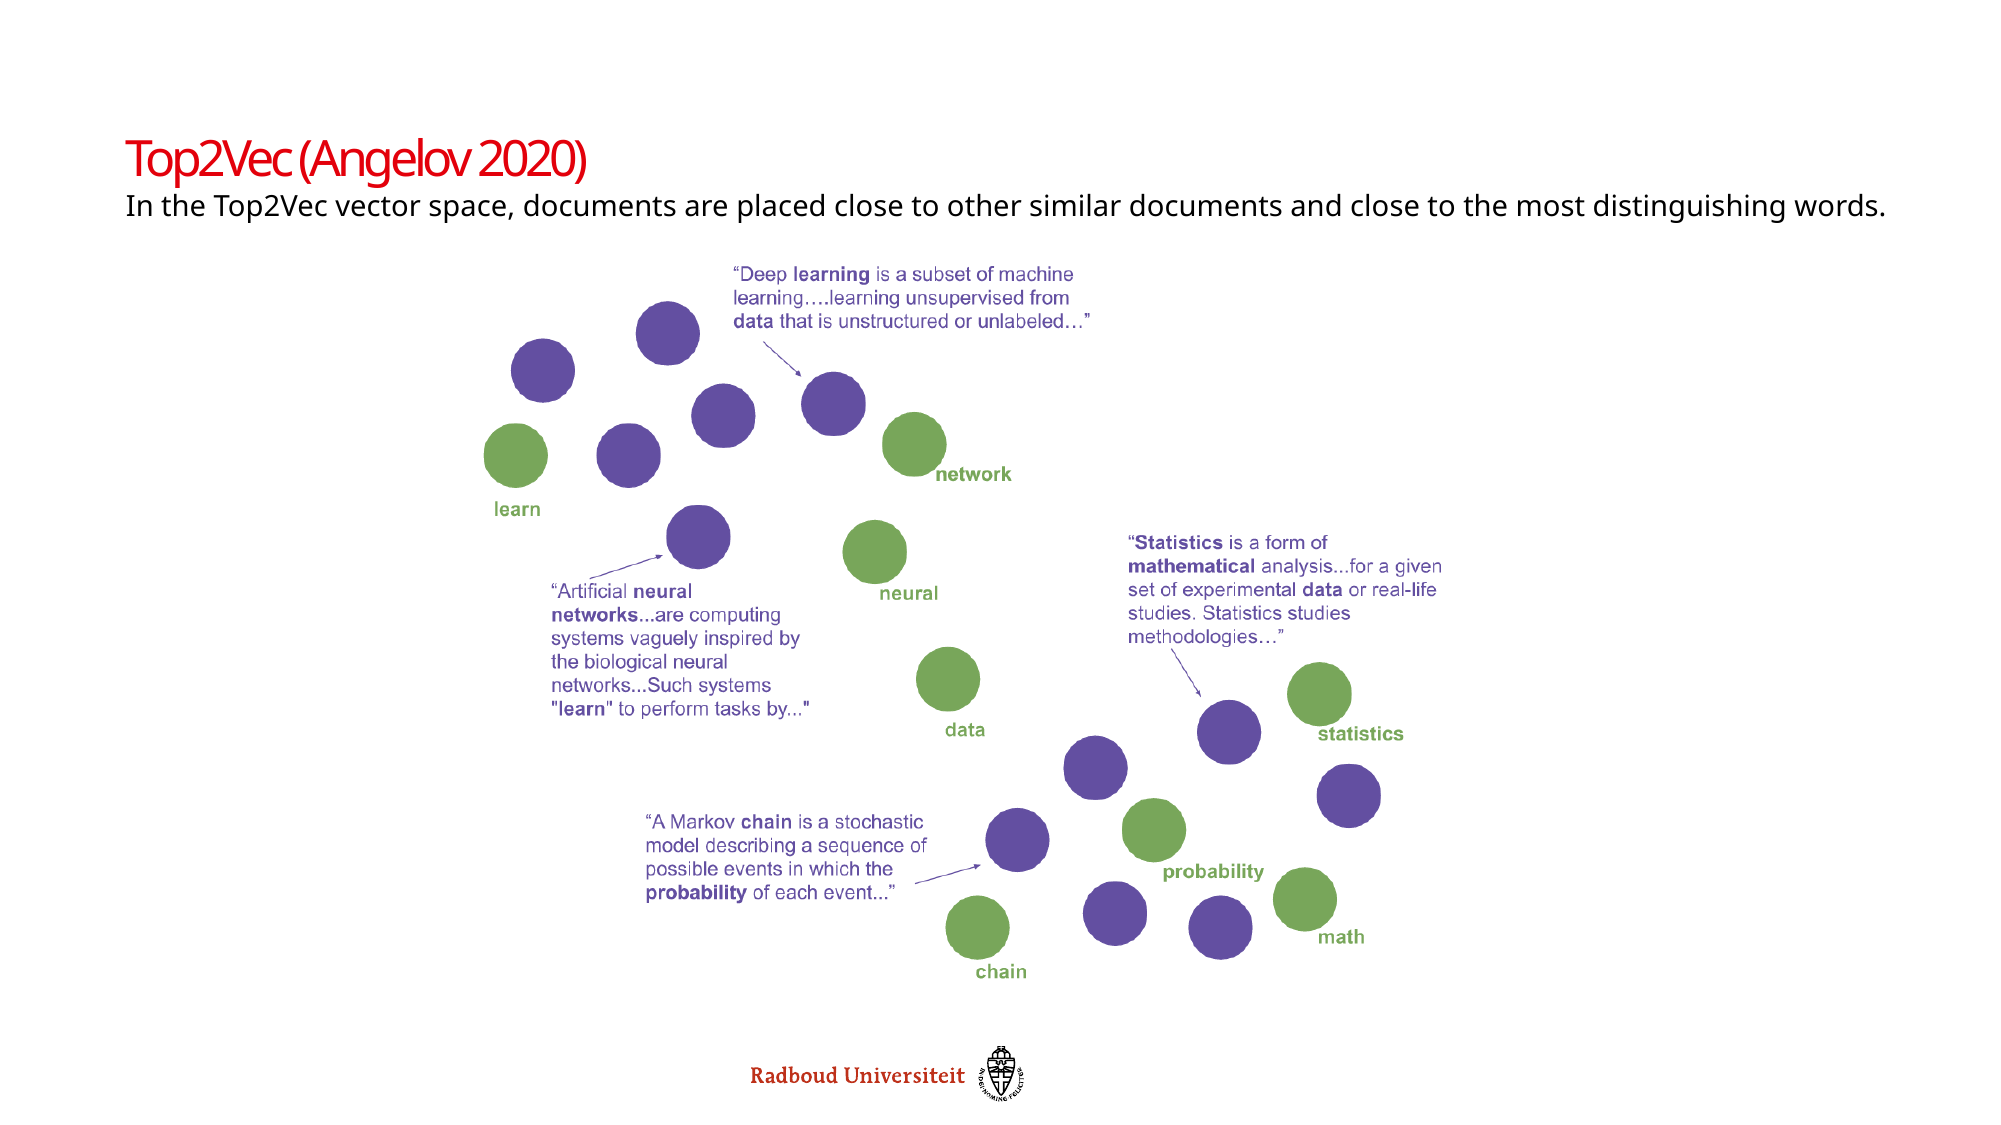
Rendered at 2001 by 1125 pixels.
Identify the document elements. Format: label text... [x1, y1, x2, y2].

text_box In the Top2Vec vector space, documents are placed close to other similar documents and close to the most distinguishing words. [125, 186, 1945, 222]
title Top2Vec (Angelov 2020) [125, 66, 1839, 185]
picture [397, 224, 1603, 1046]
